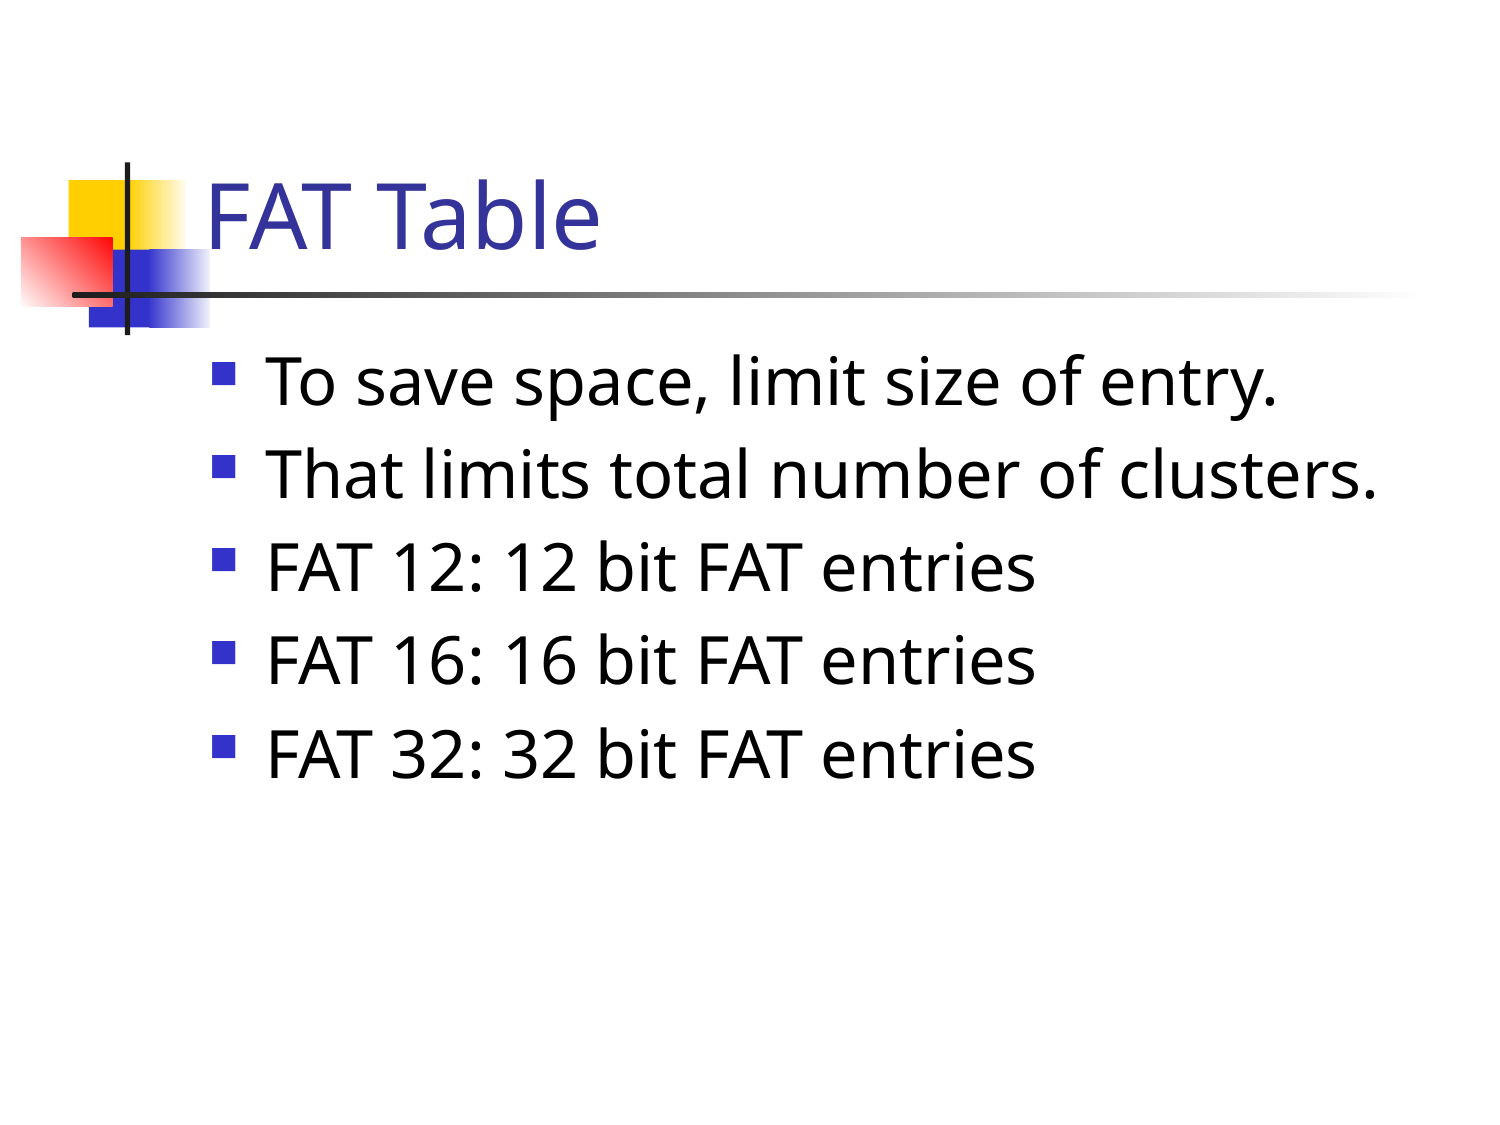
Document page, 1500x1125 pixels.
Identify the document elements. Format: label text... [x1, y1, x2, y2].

title FAT Table [188, 34, 1468, 276]
list To save space, limit size of entry. That limits total number of clusters. FAT 12: 12 bit FAT entries FAT 16: 16 bit FAT entries FAT 32: 32 bit FAT entries [193, 330, 1470, 1007]
